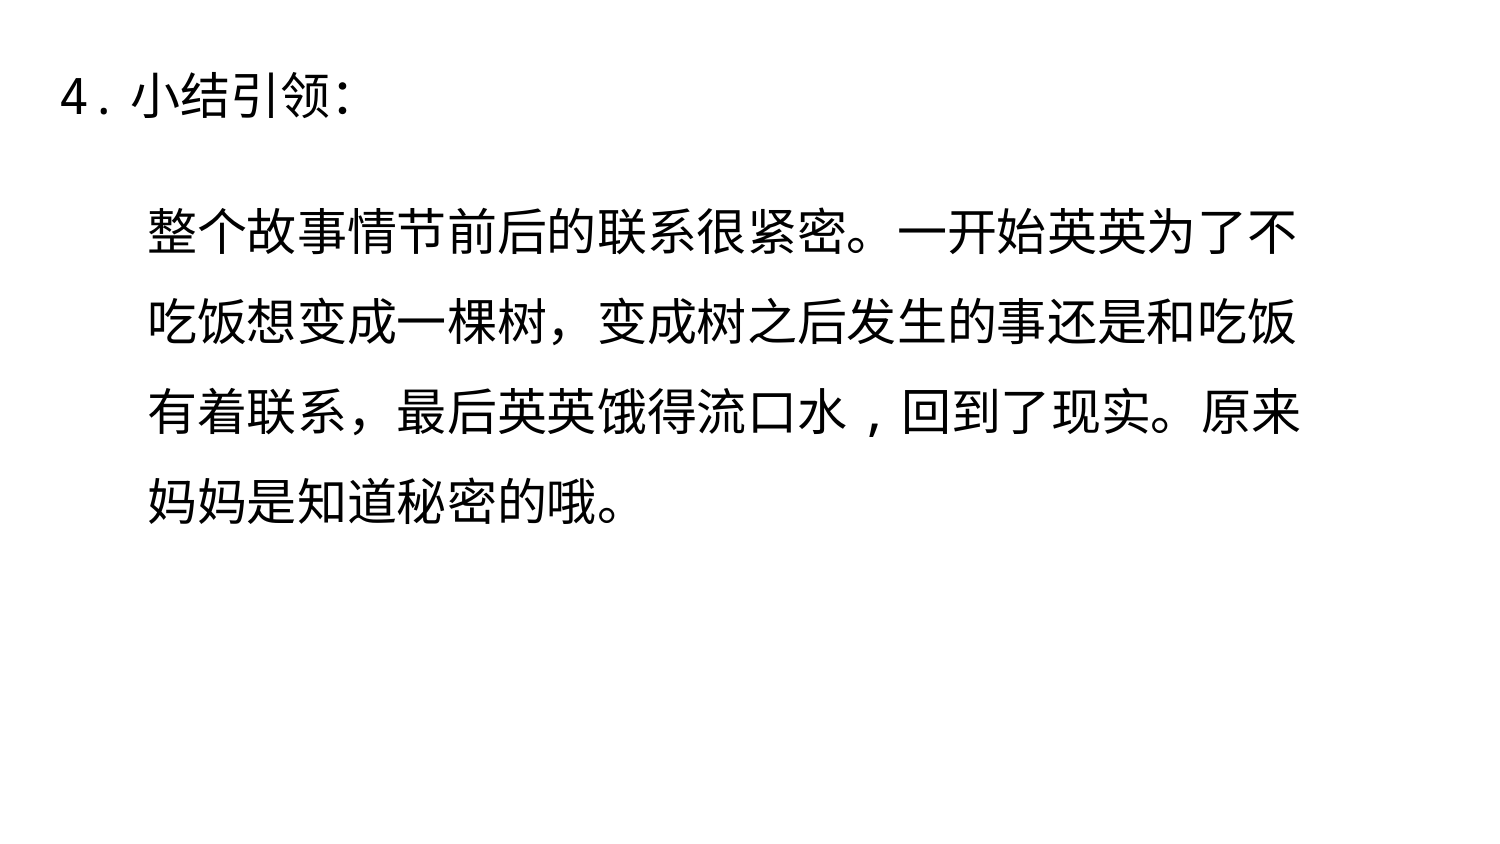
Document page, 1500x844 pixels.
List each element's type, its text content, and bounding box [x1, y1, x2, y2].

text_box 4.小结引领： [17, 58, 393, 130]
text_box 整个故事情节前后的联系很紧密。一开始英英为了不吃饭想变成一棵树，变成树之后发生的事还是和吃饭有着联系，最后英英饿得流口水,回到了现实。原来妈妈是知道秘密的哦。 [135, 165, 1348, 537]
